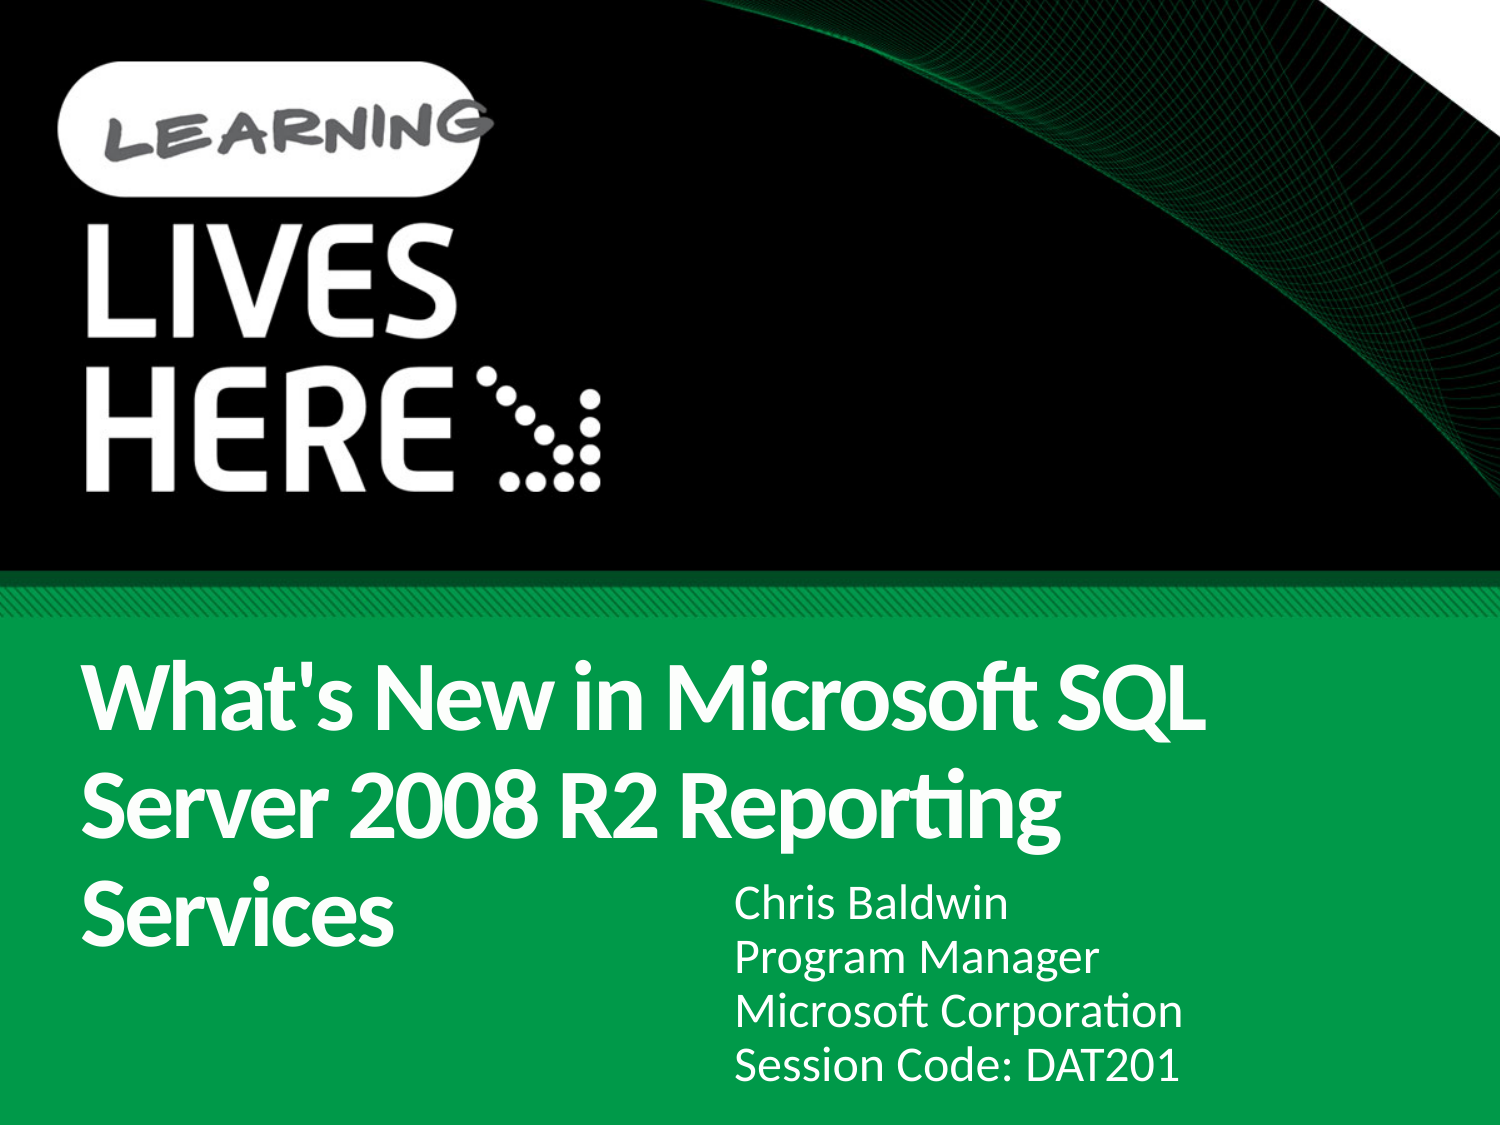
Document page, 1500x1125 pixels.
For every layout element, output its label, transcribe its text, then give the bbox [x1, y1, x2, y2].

title What's New in Microsoft SQL Server 2008 R2 Reporting Services [80, 644, 1380, 864]
picture [0, 0, 1500, 1125]
subtitle Chris Baldwin Program Manager Microsoft Corporation Session Code: DAT201 [734, 876, 1360, 952]
